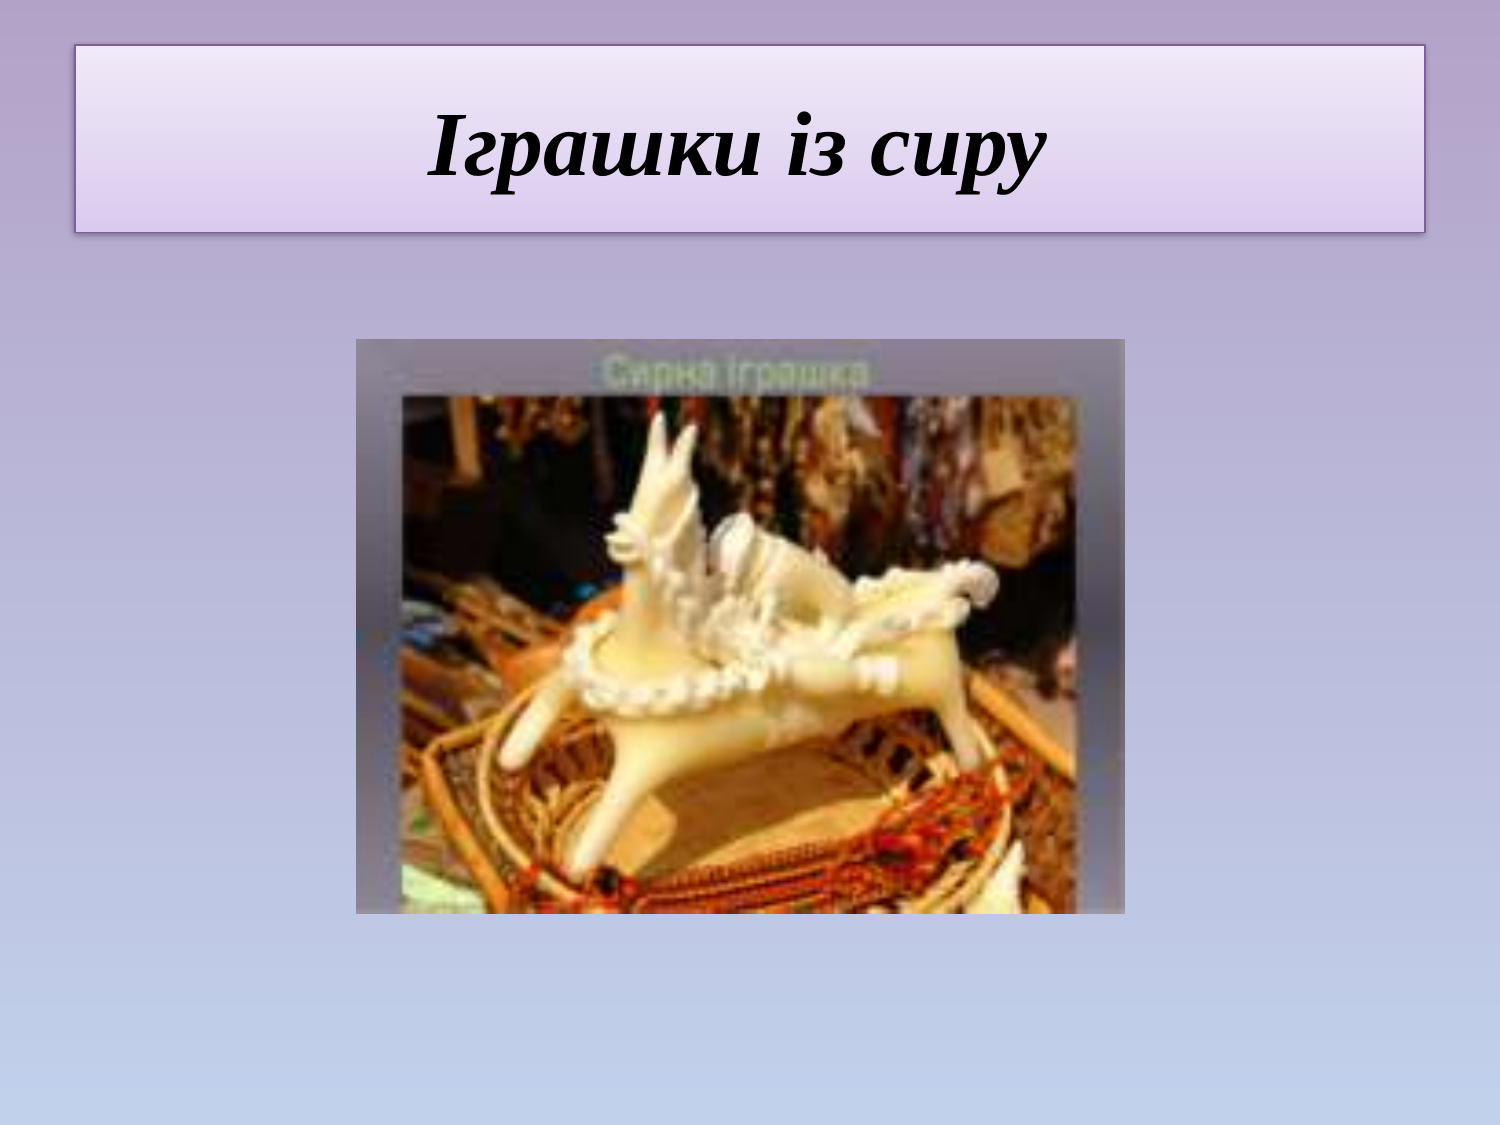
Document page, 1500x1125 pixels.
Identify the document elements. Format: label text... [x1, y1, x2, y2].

title Іграшки із сиру [74, 44, 1426, 233]
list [356, 339, 1126, 915]
